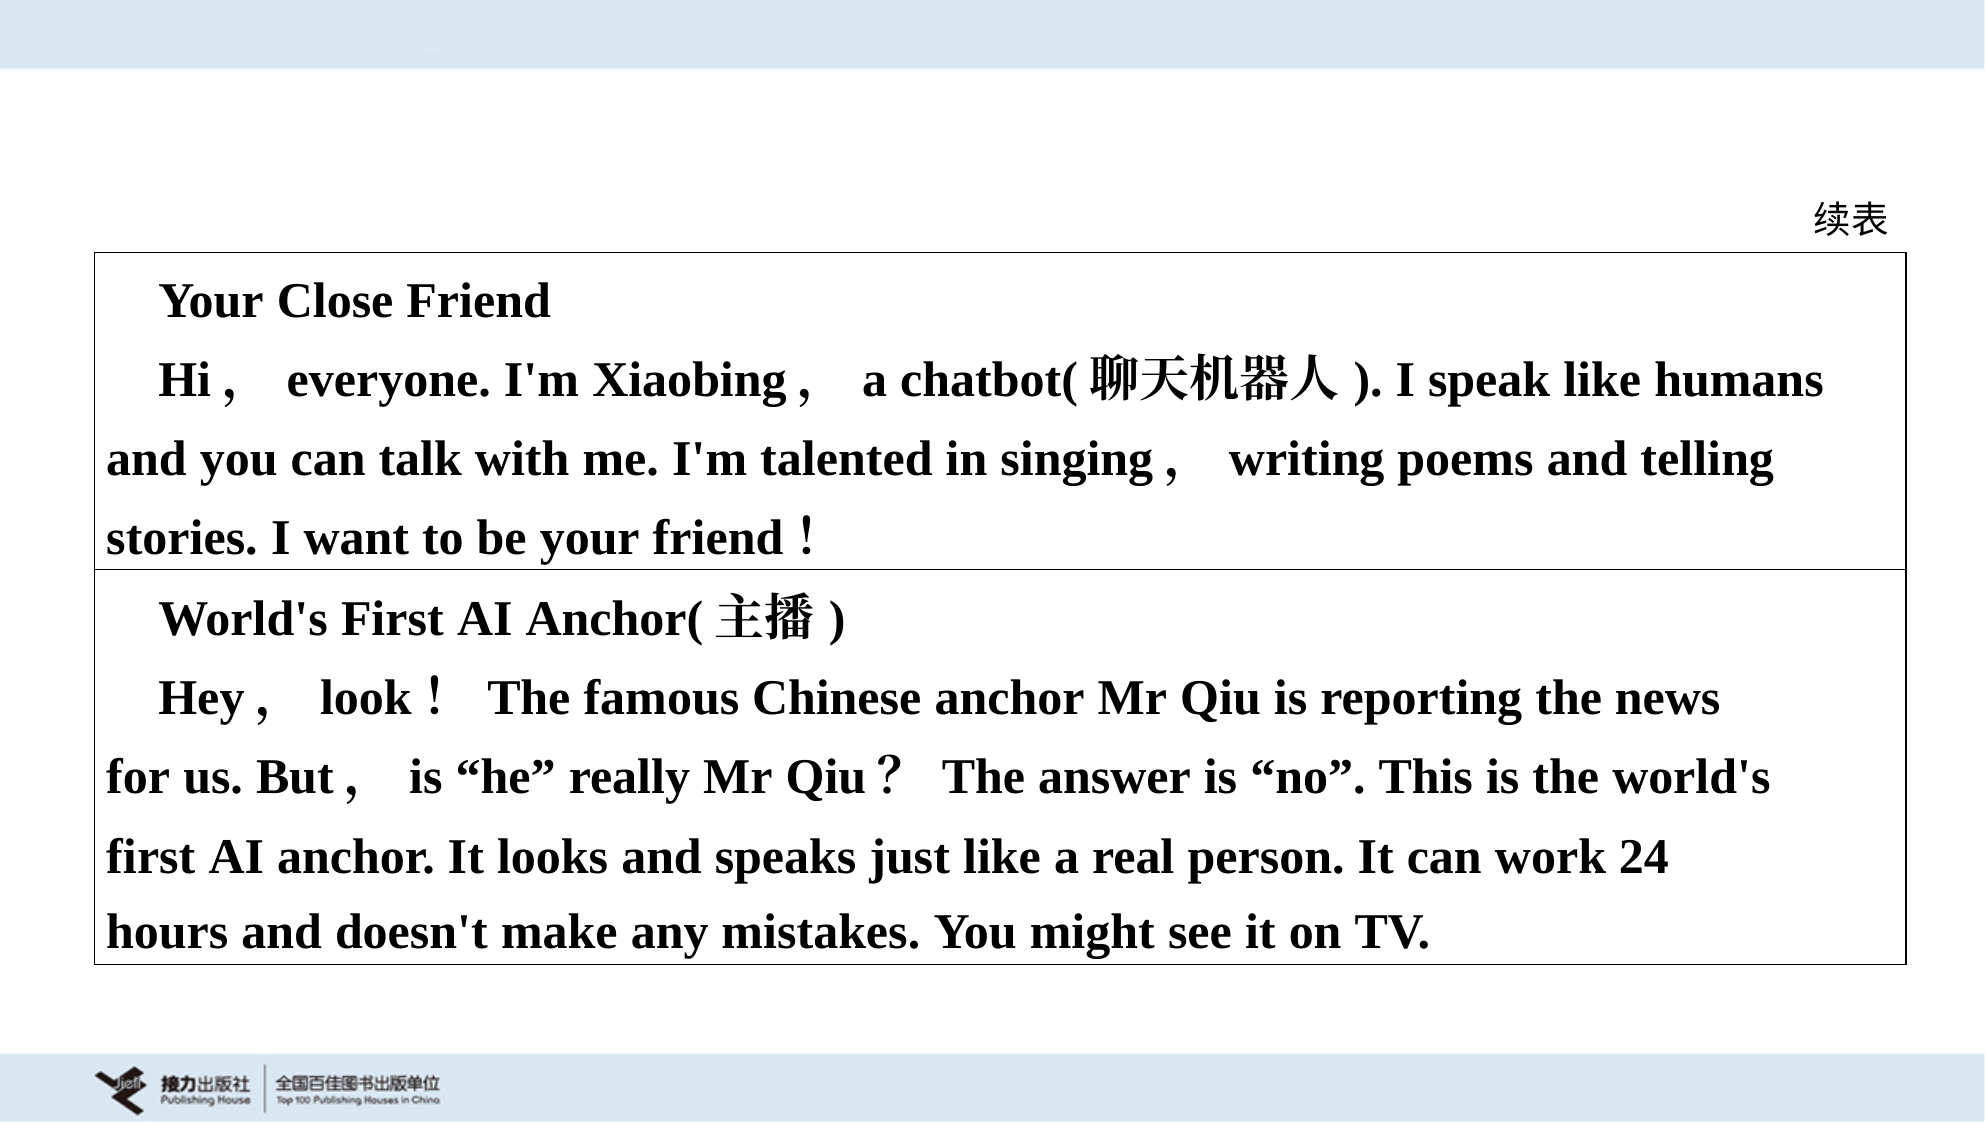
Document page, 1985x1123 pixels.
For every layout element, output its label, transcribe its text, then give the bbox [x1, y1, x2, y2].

picture [0, 0, 1985, 1122]
table_header Your Close Friend Hi，everyone. I'm Xiaobing，a chatbot(聊天机器人). I speak like humans and you can talk with me. I'm talented in singing，writing poems and telling stories. I want to be your friend！ [95, 253, 1905, 569]
text_box 续表 [1813, 149, 1889, 241]
table_cell World's First AI Anchor(主播) Hey，look！The famous Chinese anchor Mr Qiu is reporting the news for us. But，is “he” really Mr Qiu？The answer is “no”. This is the world's first AI anchor. It looks and speaks just like a real person. It can work 24 hours and doesn't make any mistakes. You might see it on TV. [95, 570, 1905, 964]
